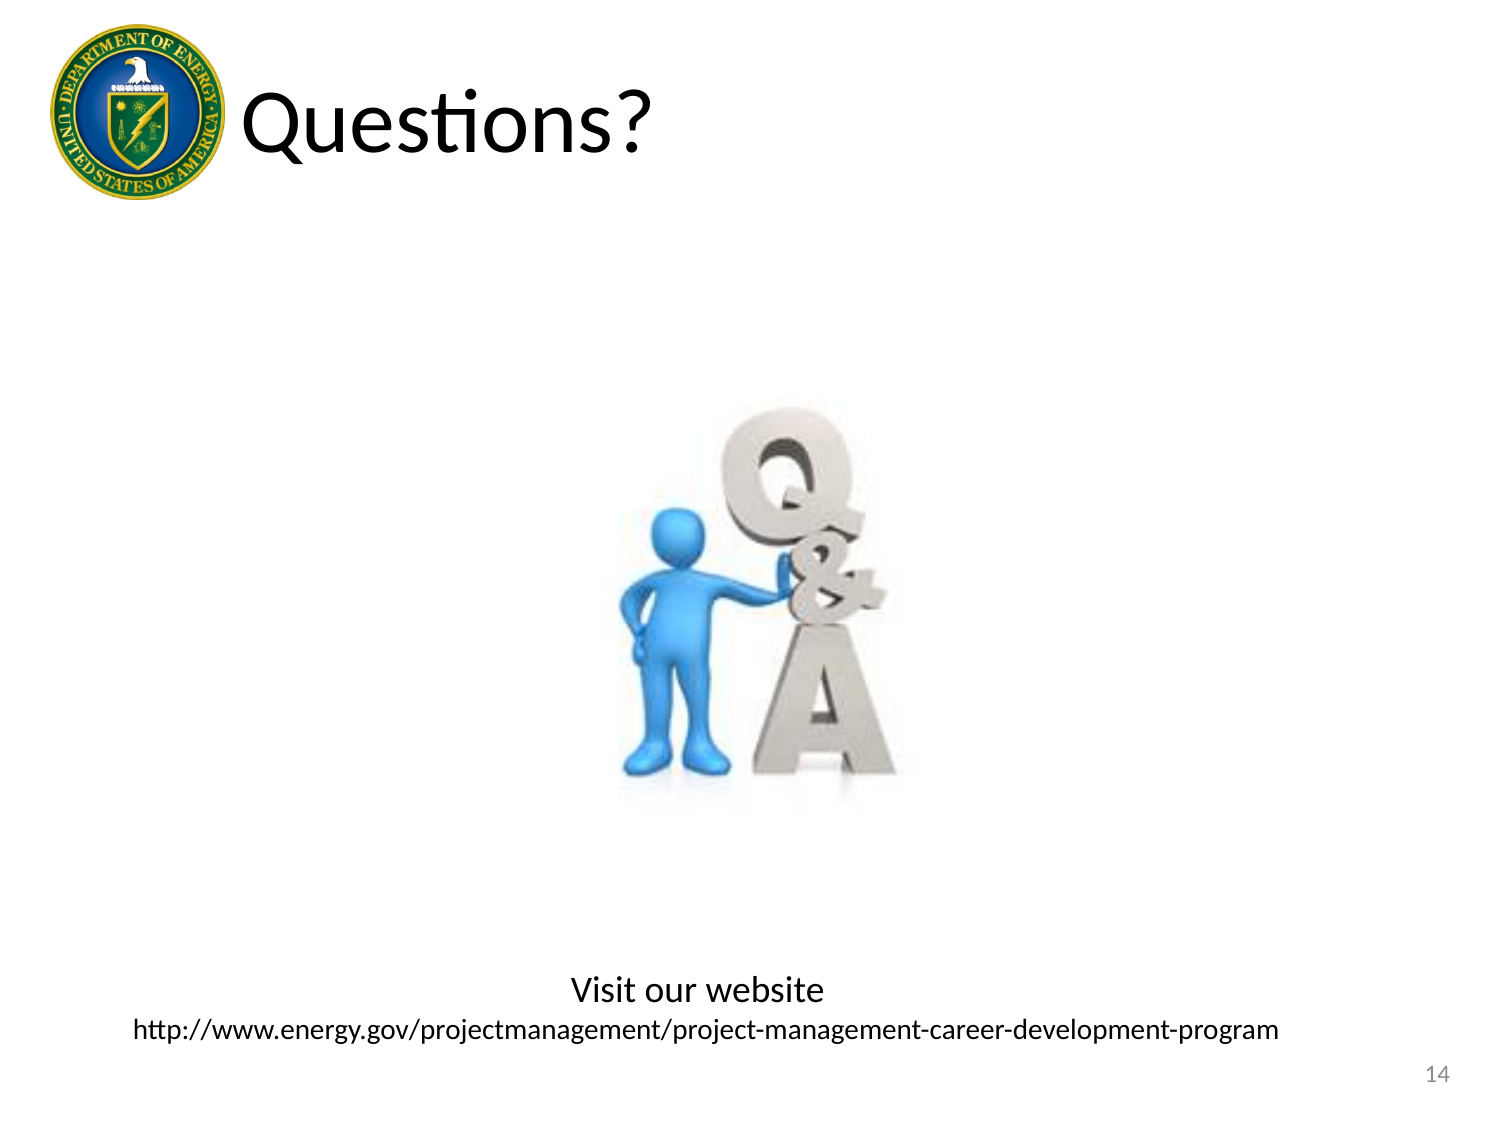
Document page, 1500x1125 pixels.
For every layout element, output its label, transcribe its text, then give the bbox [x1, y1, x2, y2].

picture [544, 397, 956, 816]
title Questions? [225, 45, 1425, 188]
slide_number 14 [1115, 1042, 1466, 1103]
text_box Visit our website http://www.energy.gov/projectmanagement/project-management-career-development-program [0, 957, 1413, 1098]
picture [50, 24, 225, 200]
